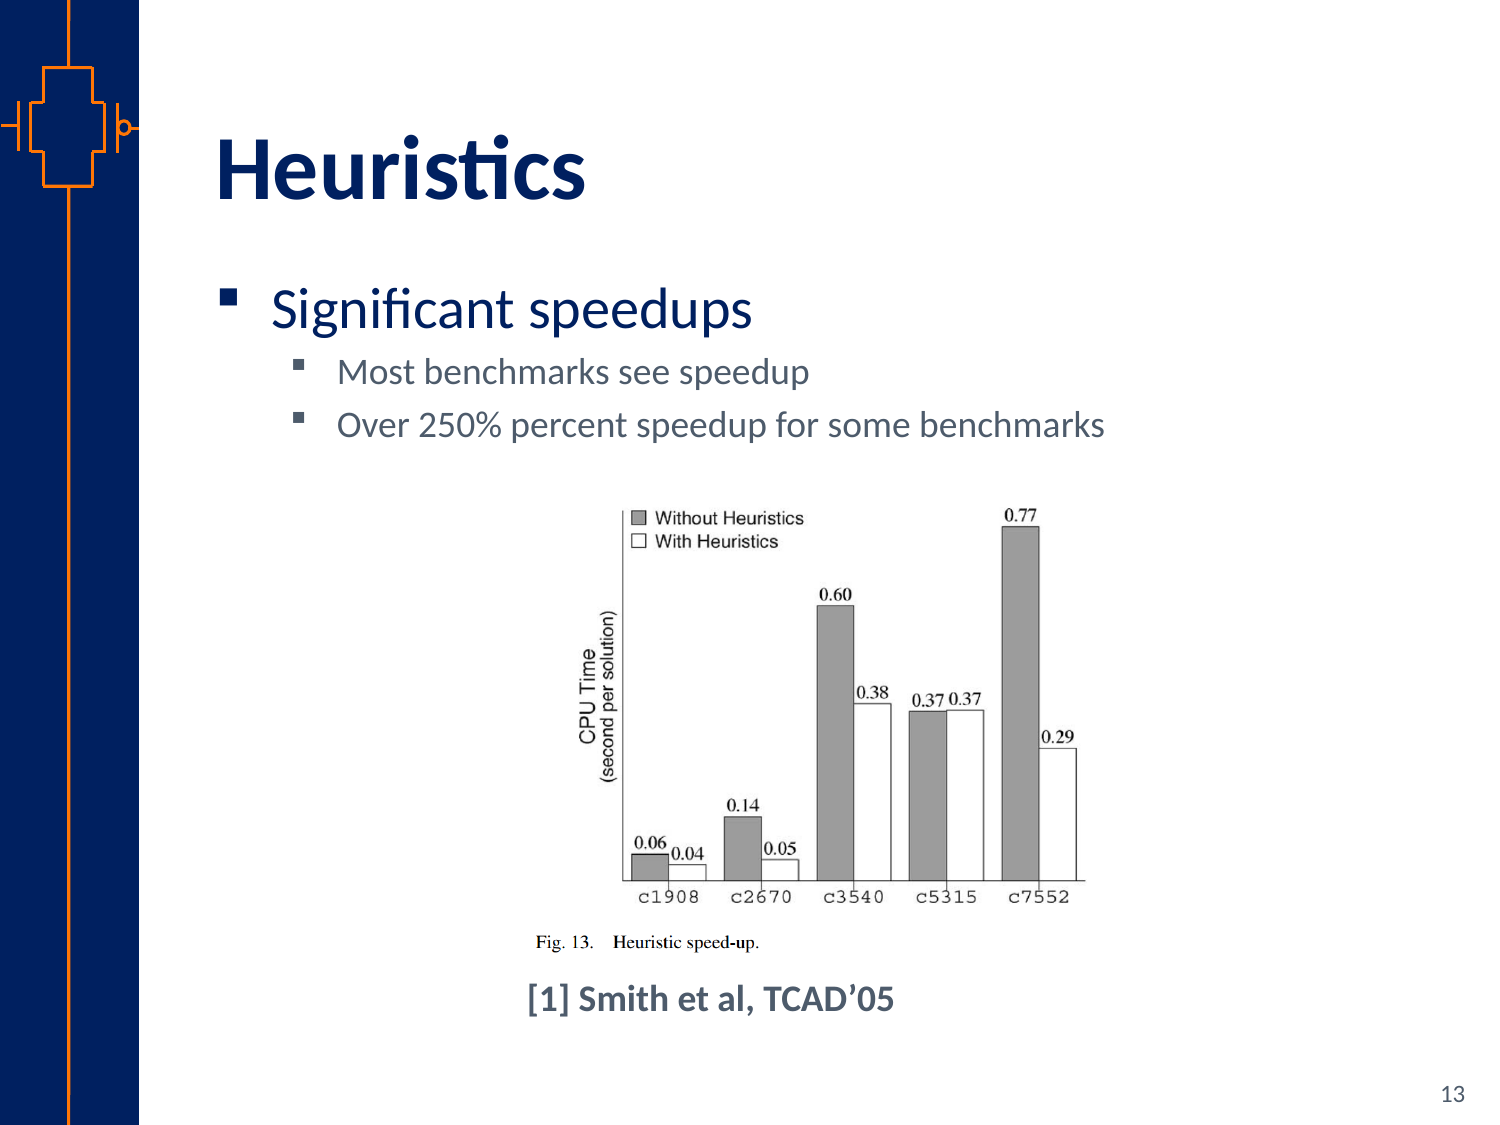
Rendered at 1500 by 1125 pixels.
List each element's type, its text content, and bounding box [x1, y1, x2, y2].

text_box [1] Smith et al, TCAD’05 [512, 978, 911, 1027]
picture [509, 485, 1117, 968]
title Heuristics [200, 37, 1388, 225]
slide_number 13 [1425, 1062, 1488, 1123]
list Significant speedups Most benchmarks see speedup Over 250% percent speedup for some benchmarks [200, 262, 1425, 988]
